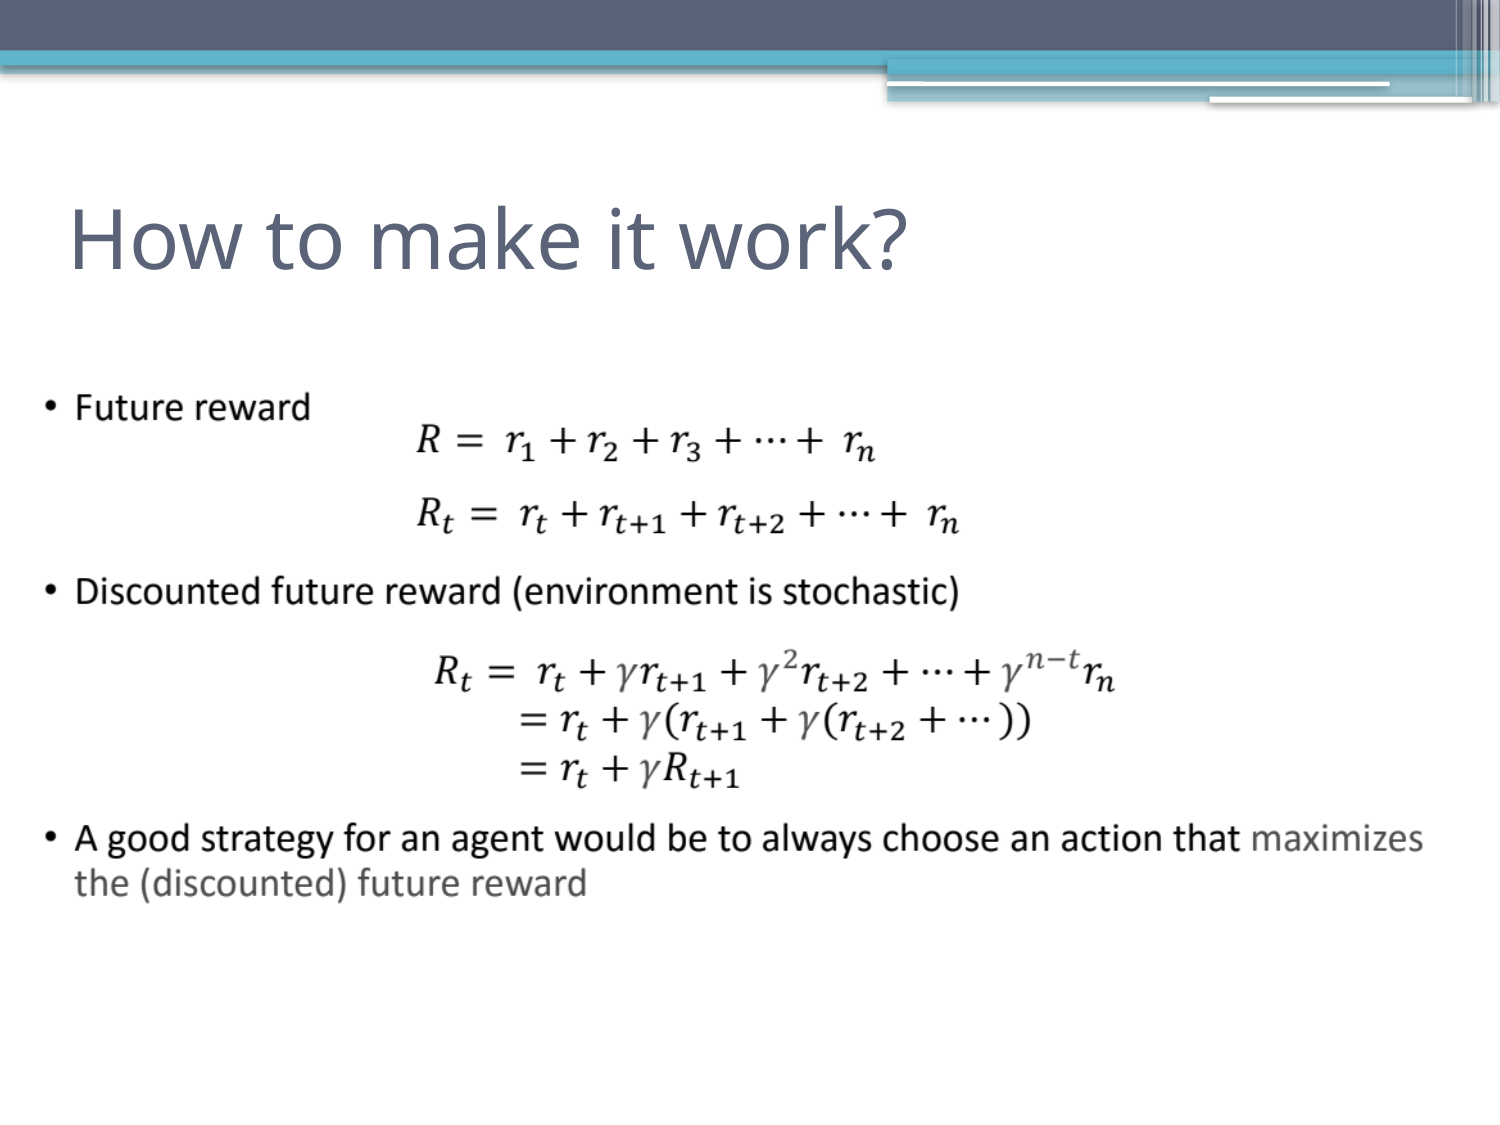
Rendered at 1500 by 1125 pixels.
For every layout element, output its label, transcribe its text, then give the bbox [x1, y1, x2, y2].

title How to make it work? [53, 149, 1404, 324]
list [11, 361, 1483, 950]
